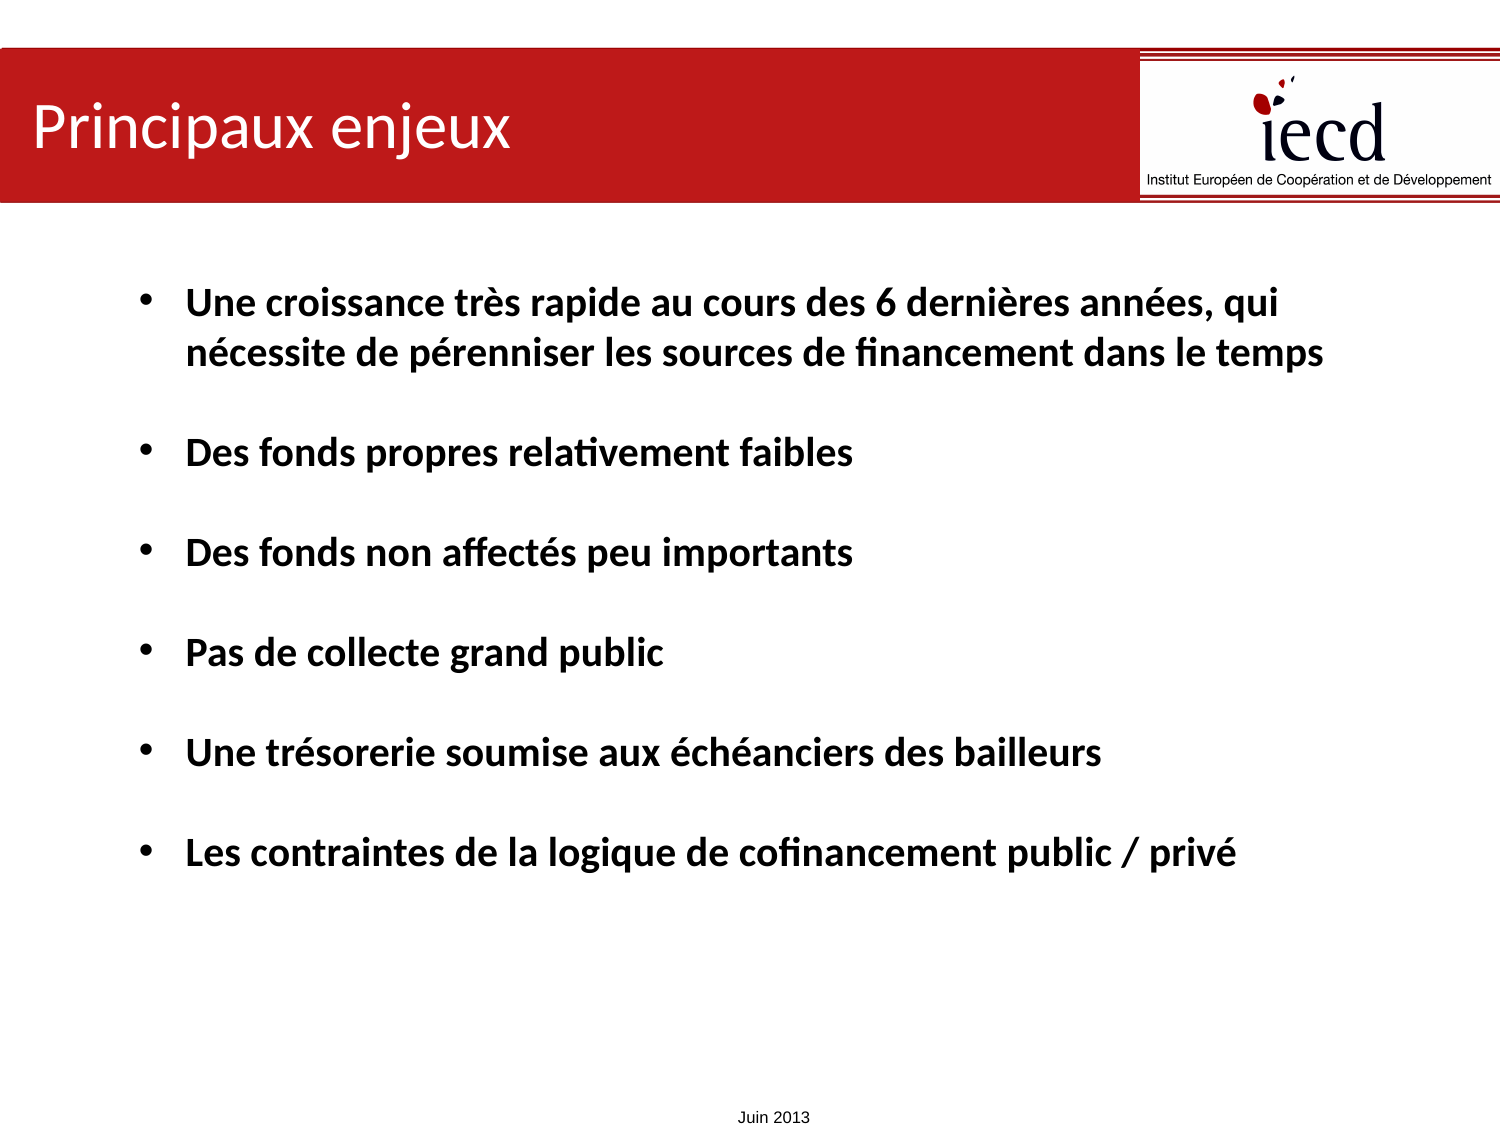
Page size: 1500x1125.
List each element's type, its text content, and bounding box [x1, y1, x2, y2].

text_box Une croissance très rapide au cours des 6 dernières années, qui nécessite de pérenniser les sources de financement dans le temps Des fonds propres relativement faibles Des fonds non affectés peu importants Pas de collecte grand public Une trésorerie soumise aux échéanciers des bailleurs Les contraintes de la logique de cofinancement public / privé [123, 267, 1376, 933]
title Principaux enjeux [17, 42, 1427, 202]
picture [1427, 66, 1500, 194]
